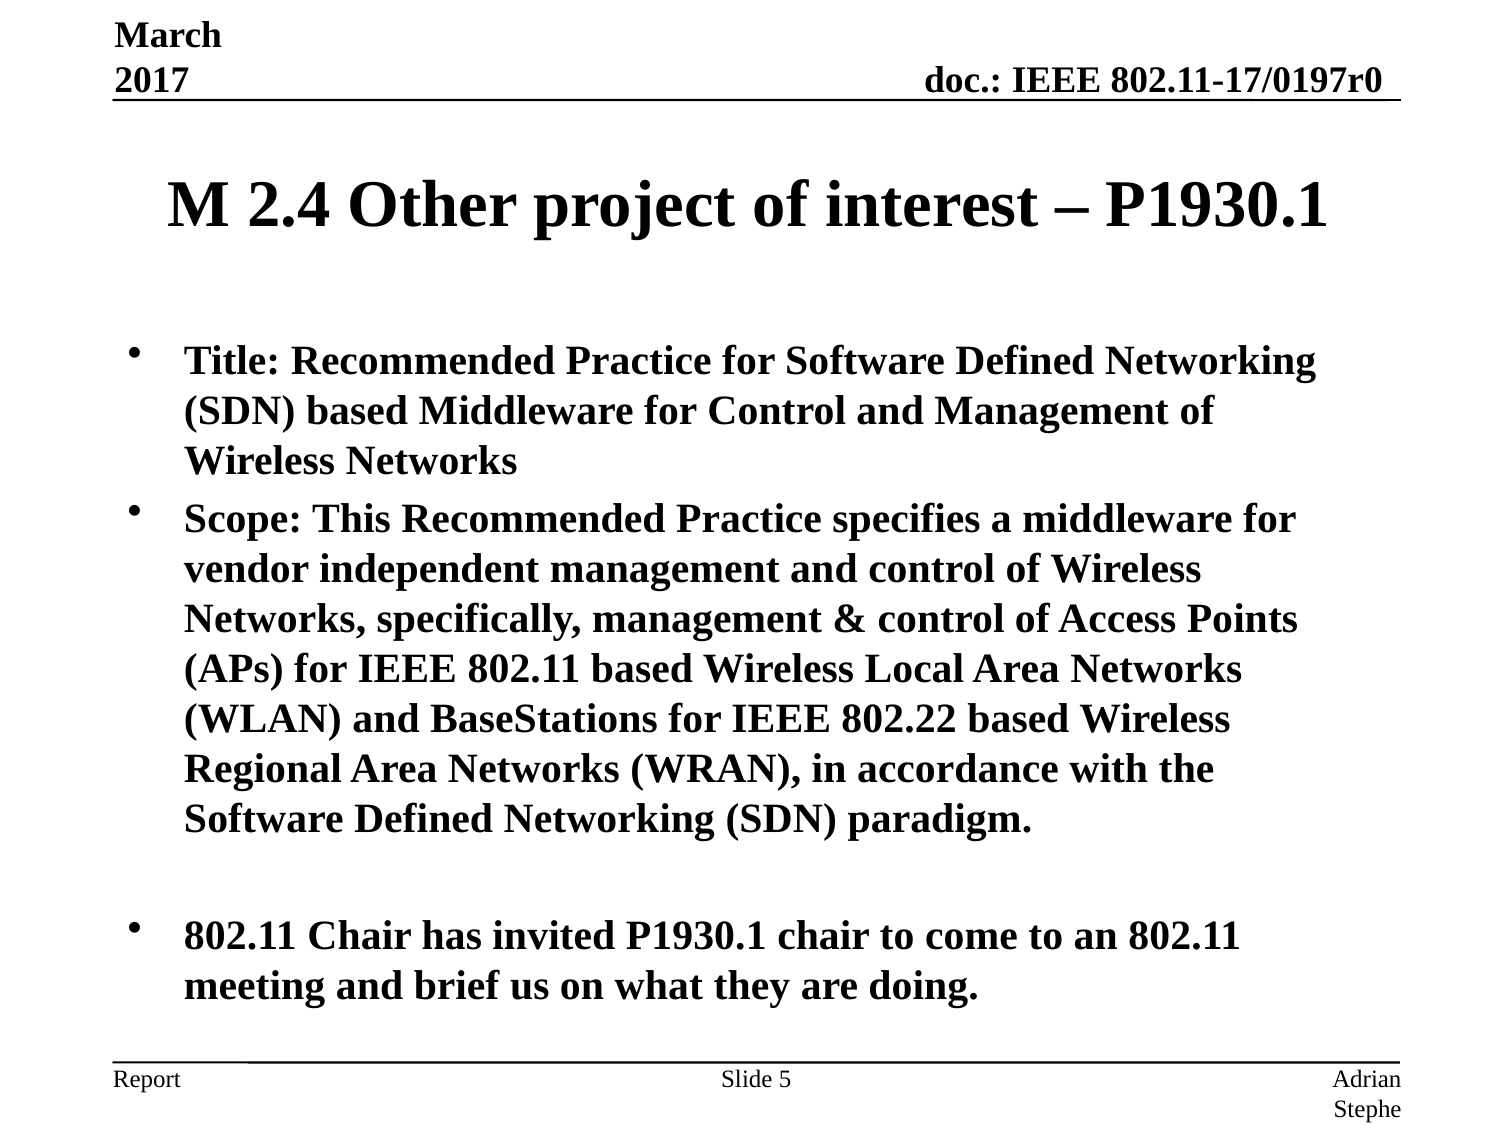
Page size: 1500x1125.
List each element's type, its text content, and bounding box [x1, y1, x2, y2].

footer Adrian Stephens, Intel Corporation [1324, 1061, 1402, 1093]
list Title: Recommended Practice for Software Defined Networking (SDN) based Middleware for Control and Management of Wireless Networks Scope: This Recommended Practice specifies a middleware for vendor independent management and control of Wireless Networks, specifically, management & control of Access Points (APs) for IEEE 802.11 based Wireless Local Area Networks (WLAN) and BaseStations for IEEE 802.22 based Wireless Regional Area Networks (WRAN), in accordance with the Software Defined Networking (SDN) paradigm. 802.11 Chair has invited P1930.1 chair to come to an 802.11 meeting and brief us on what they are doing. [112, 324, 1388, 1000]
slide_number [114, 54, 272, 101]
title M 2.4 Other project of interest – P1930.1 [112, 112, 1388, 288]
slide_number Slide 5 [712, 1061, 800, 1093]
